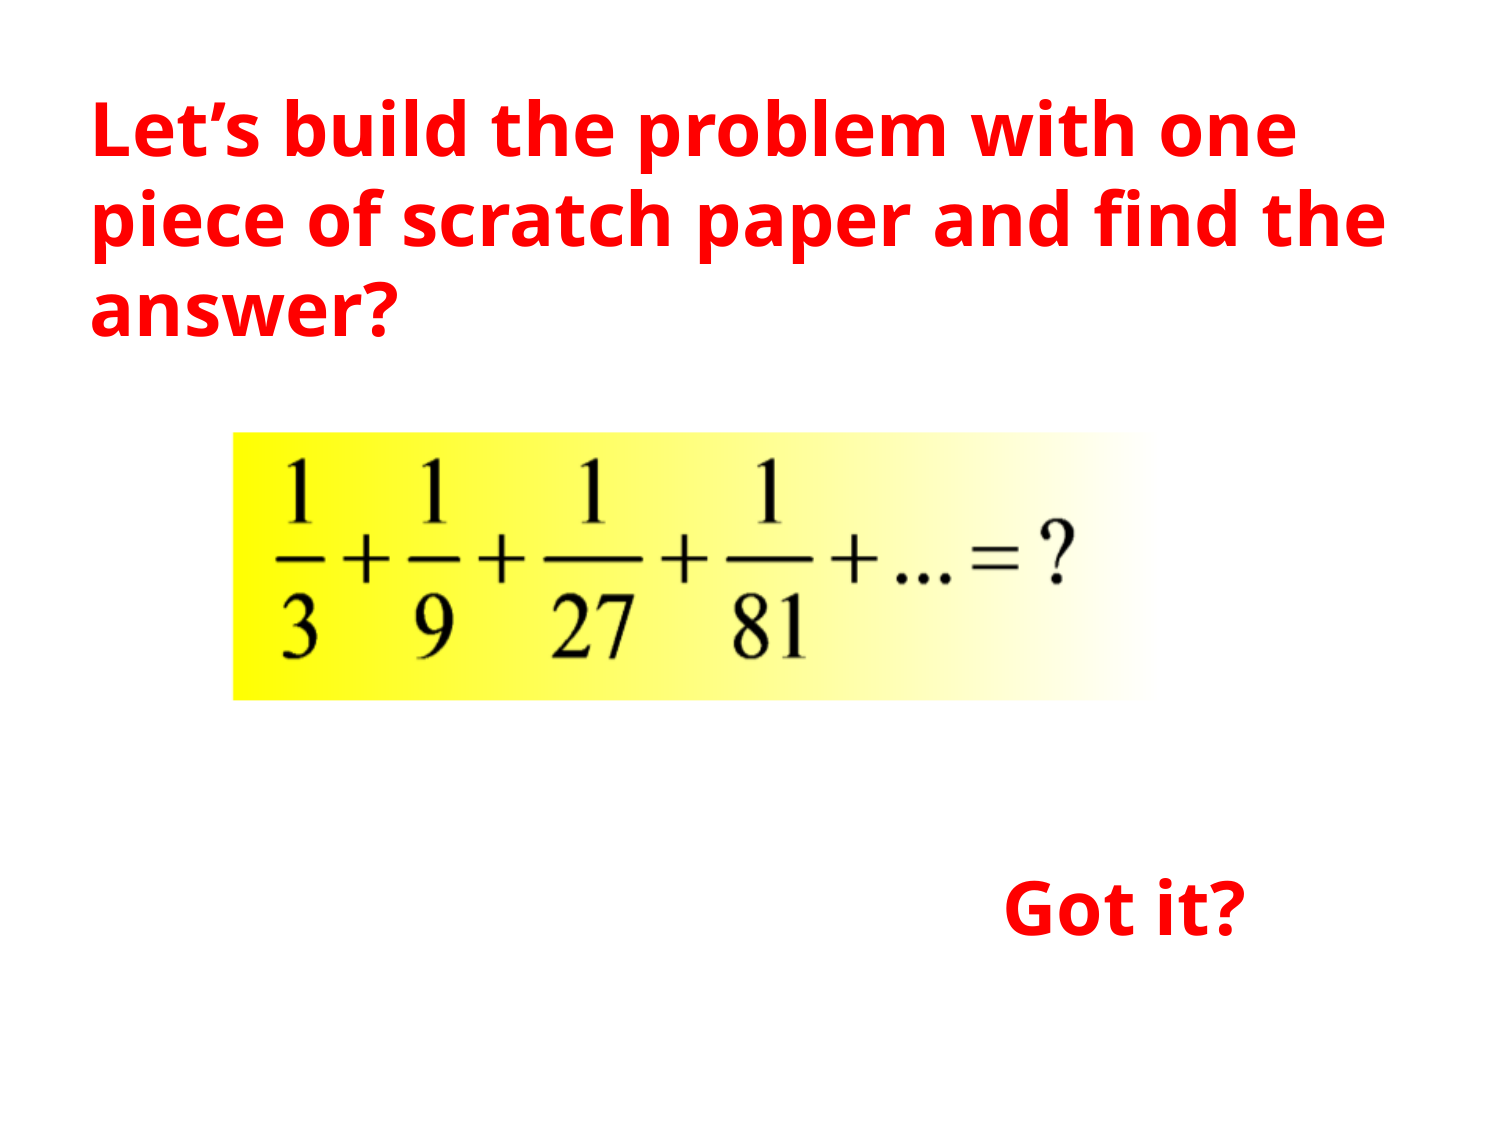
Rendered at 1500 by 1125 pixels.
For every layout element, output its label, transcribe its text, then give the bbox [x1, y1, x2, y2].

picture [174, 337, 1224, 768]
text_box Got it? [987, 852, 1350, 958]
text_box Let’s build the problem with one piece of scratch paper and find the answer? [75, 74, 1450, 359]
